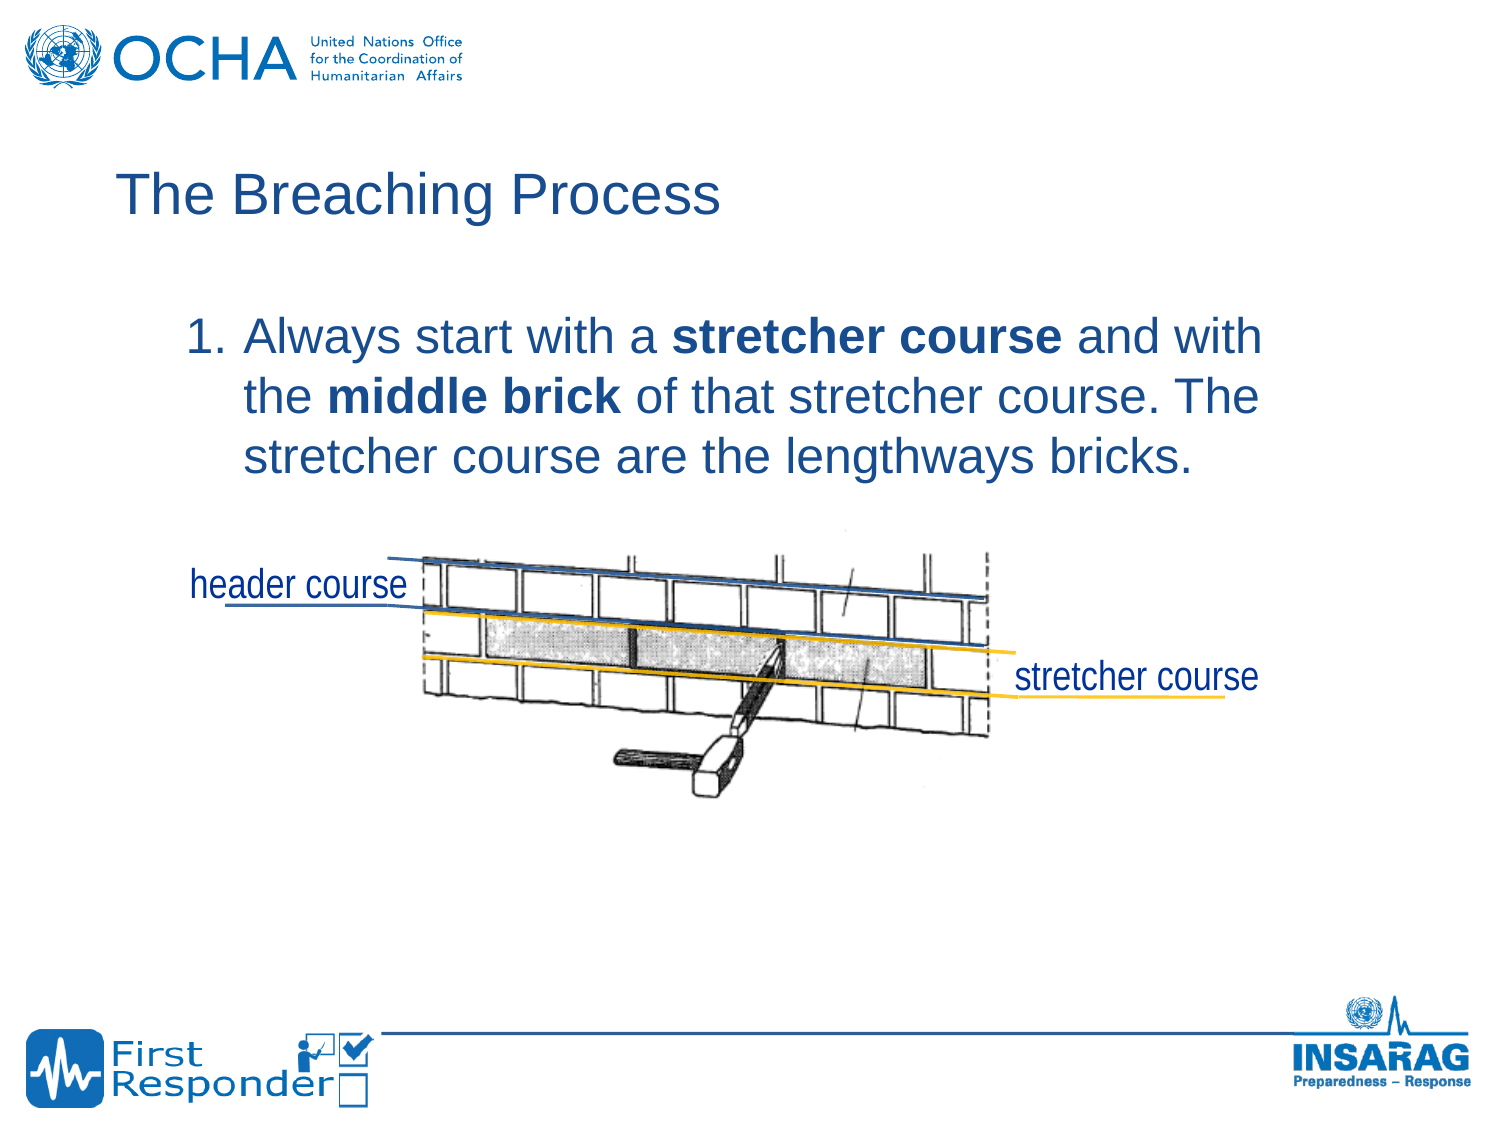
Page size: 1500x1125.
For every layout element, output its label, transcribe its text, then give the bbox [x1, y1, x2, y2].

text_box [421, 656, 1019, 698]
text_box Always start with a stretcher course and with the middle brick of that stretcher course. The stretcher course are the lengthways bricks. [118, 295, 1350, 563]
text_box header course [174, 549, 407, 615]
picture [24, 1024, 375, 1113]
text_box stretcher course [1026, 640, 1284, 706]
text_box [387, 606, 985, 646]
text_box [985, 612, 1016, 654]
picture [1287, 995, 1471, 1094]
list The Breaching Process [100, 147, 951, 236]
picture [412, 524, 1023, 815]
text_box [387, 557, 985, 599]
